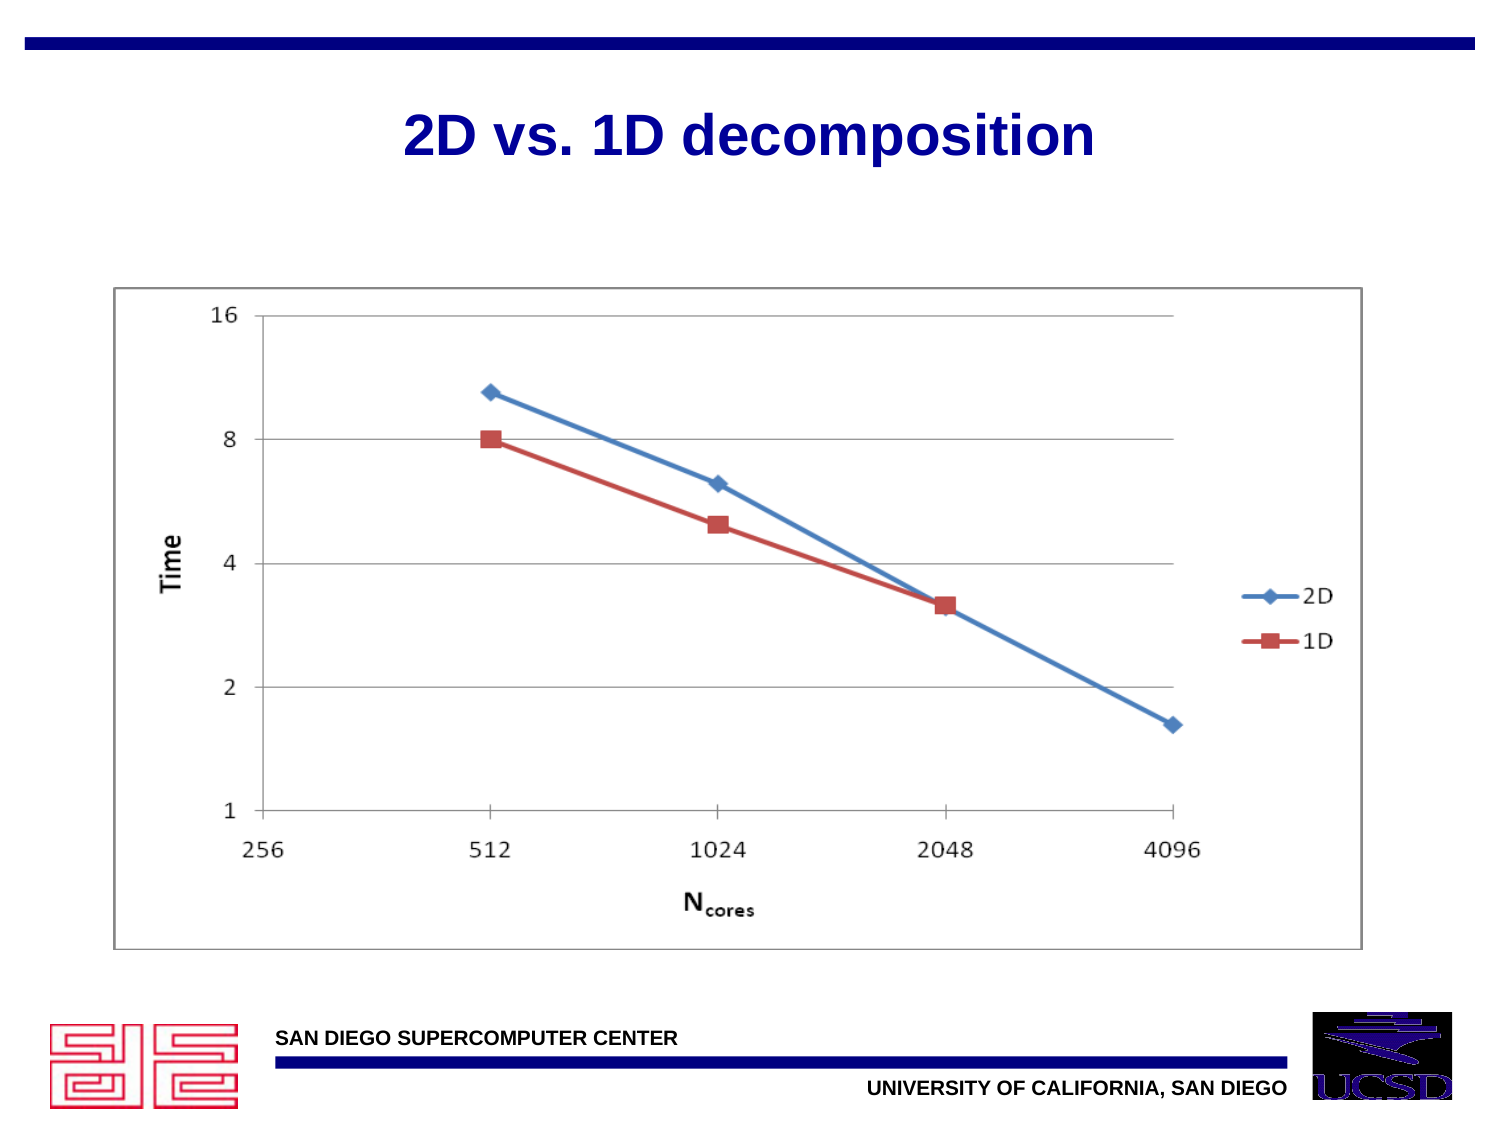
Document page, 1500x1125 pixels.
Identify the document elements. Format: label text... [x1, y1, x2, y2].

picture [50, 1024, 238, 1109]
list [112, 287, 1363, 951]
title 2D vs. 1D decomposition [24, 49, 1476, 222]
